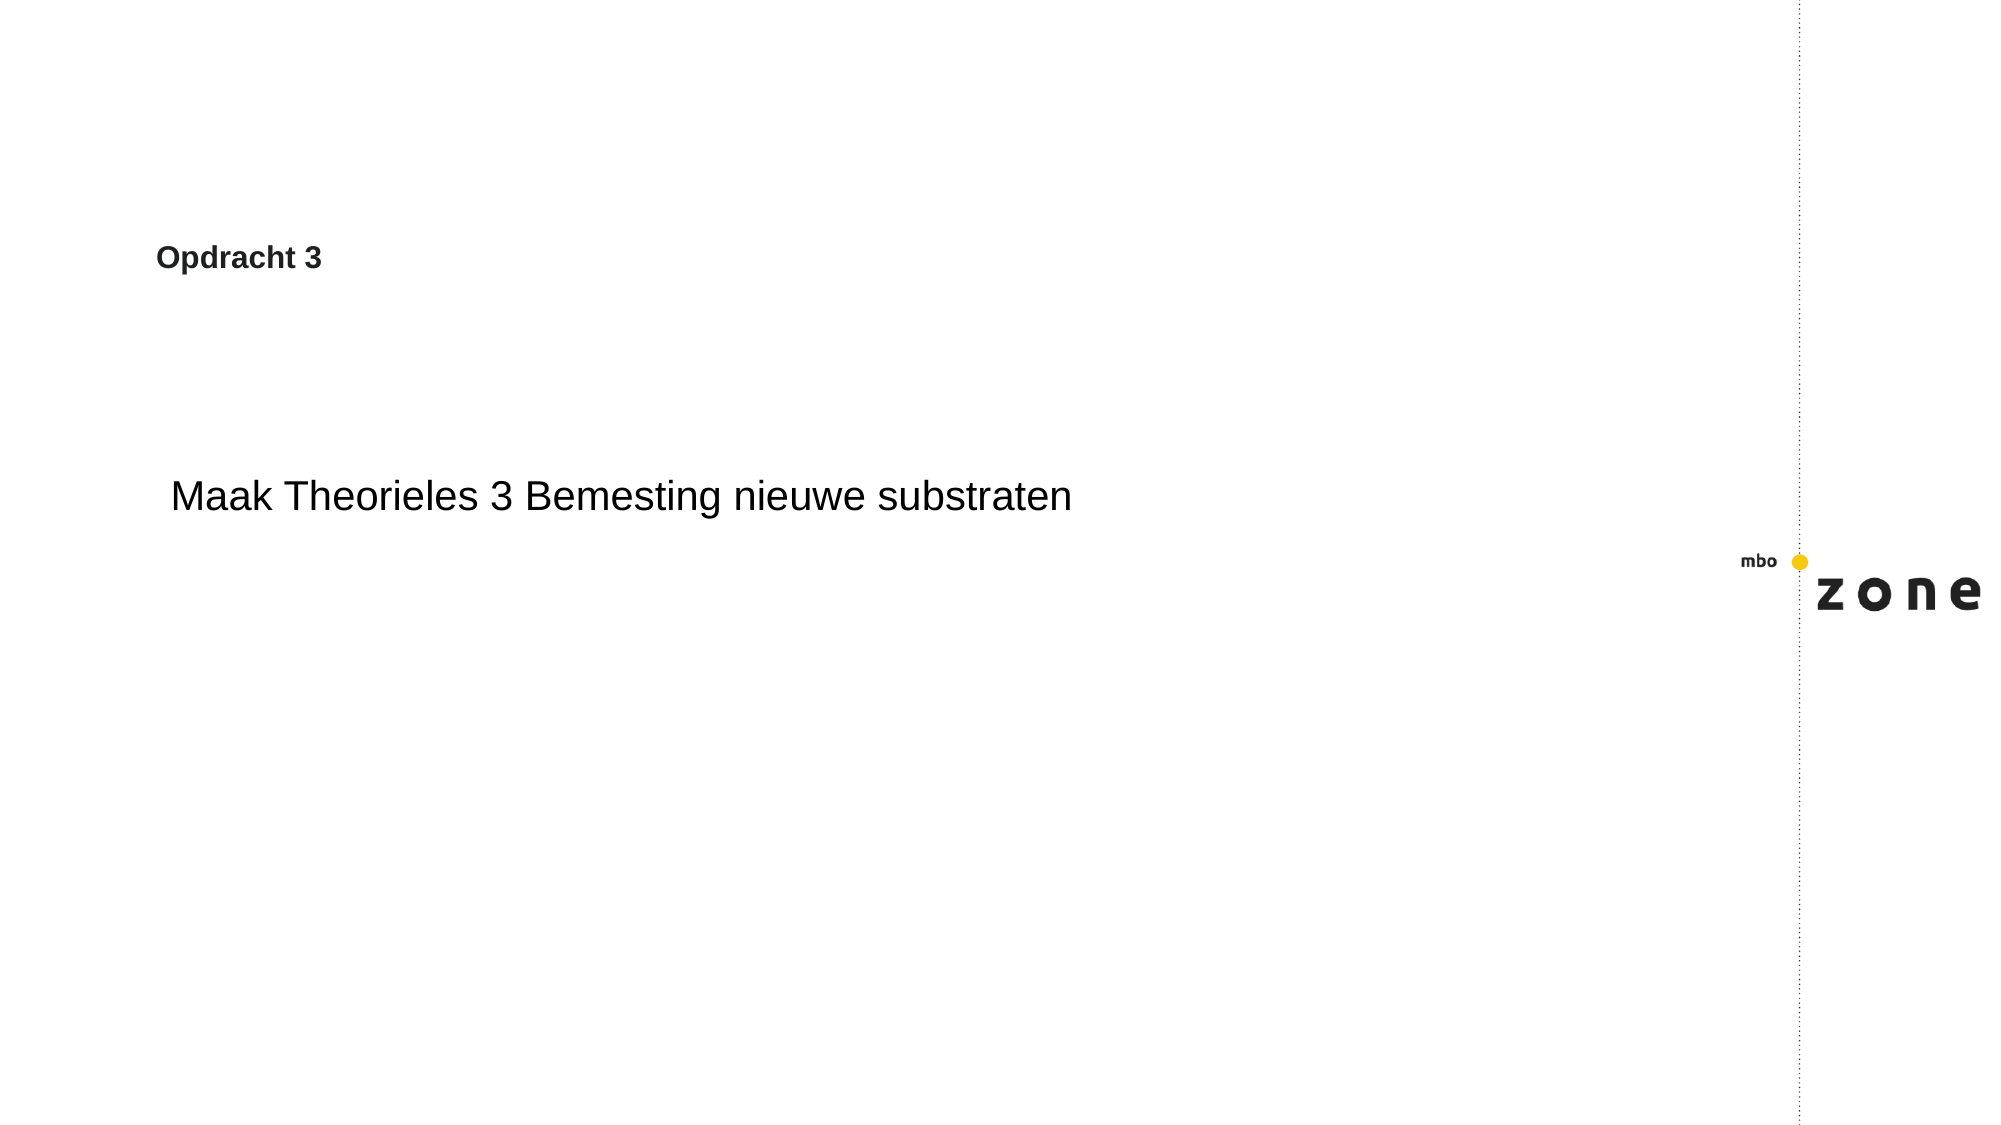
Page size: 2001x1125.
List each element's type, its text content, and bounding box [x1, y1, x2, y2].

picture [1596, 0, 2001, 1125]
title Opdracht 3 [156, 241, 1228, 361]
text_box Maak Theorieles 3 Bemesting nieuwe substraten [155, 361, 1790, 576]
